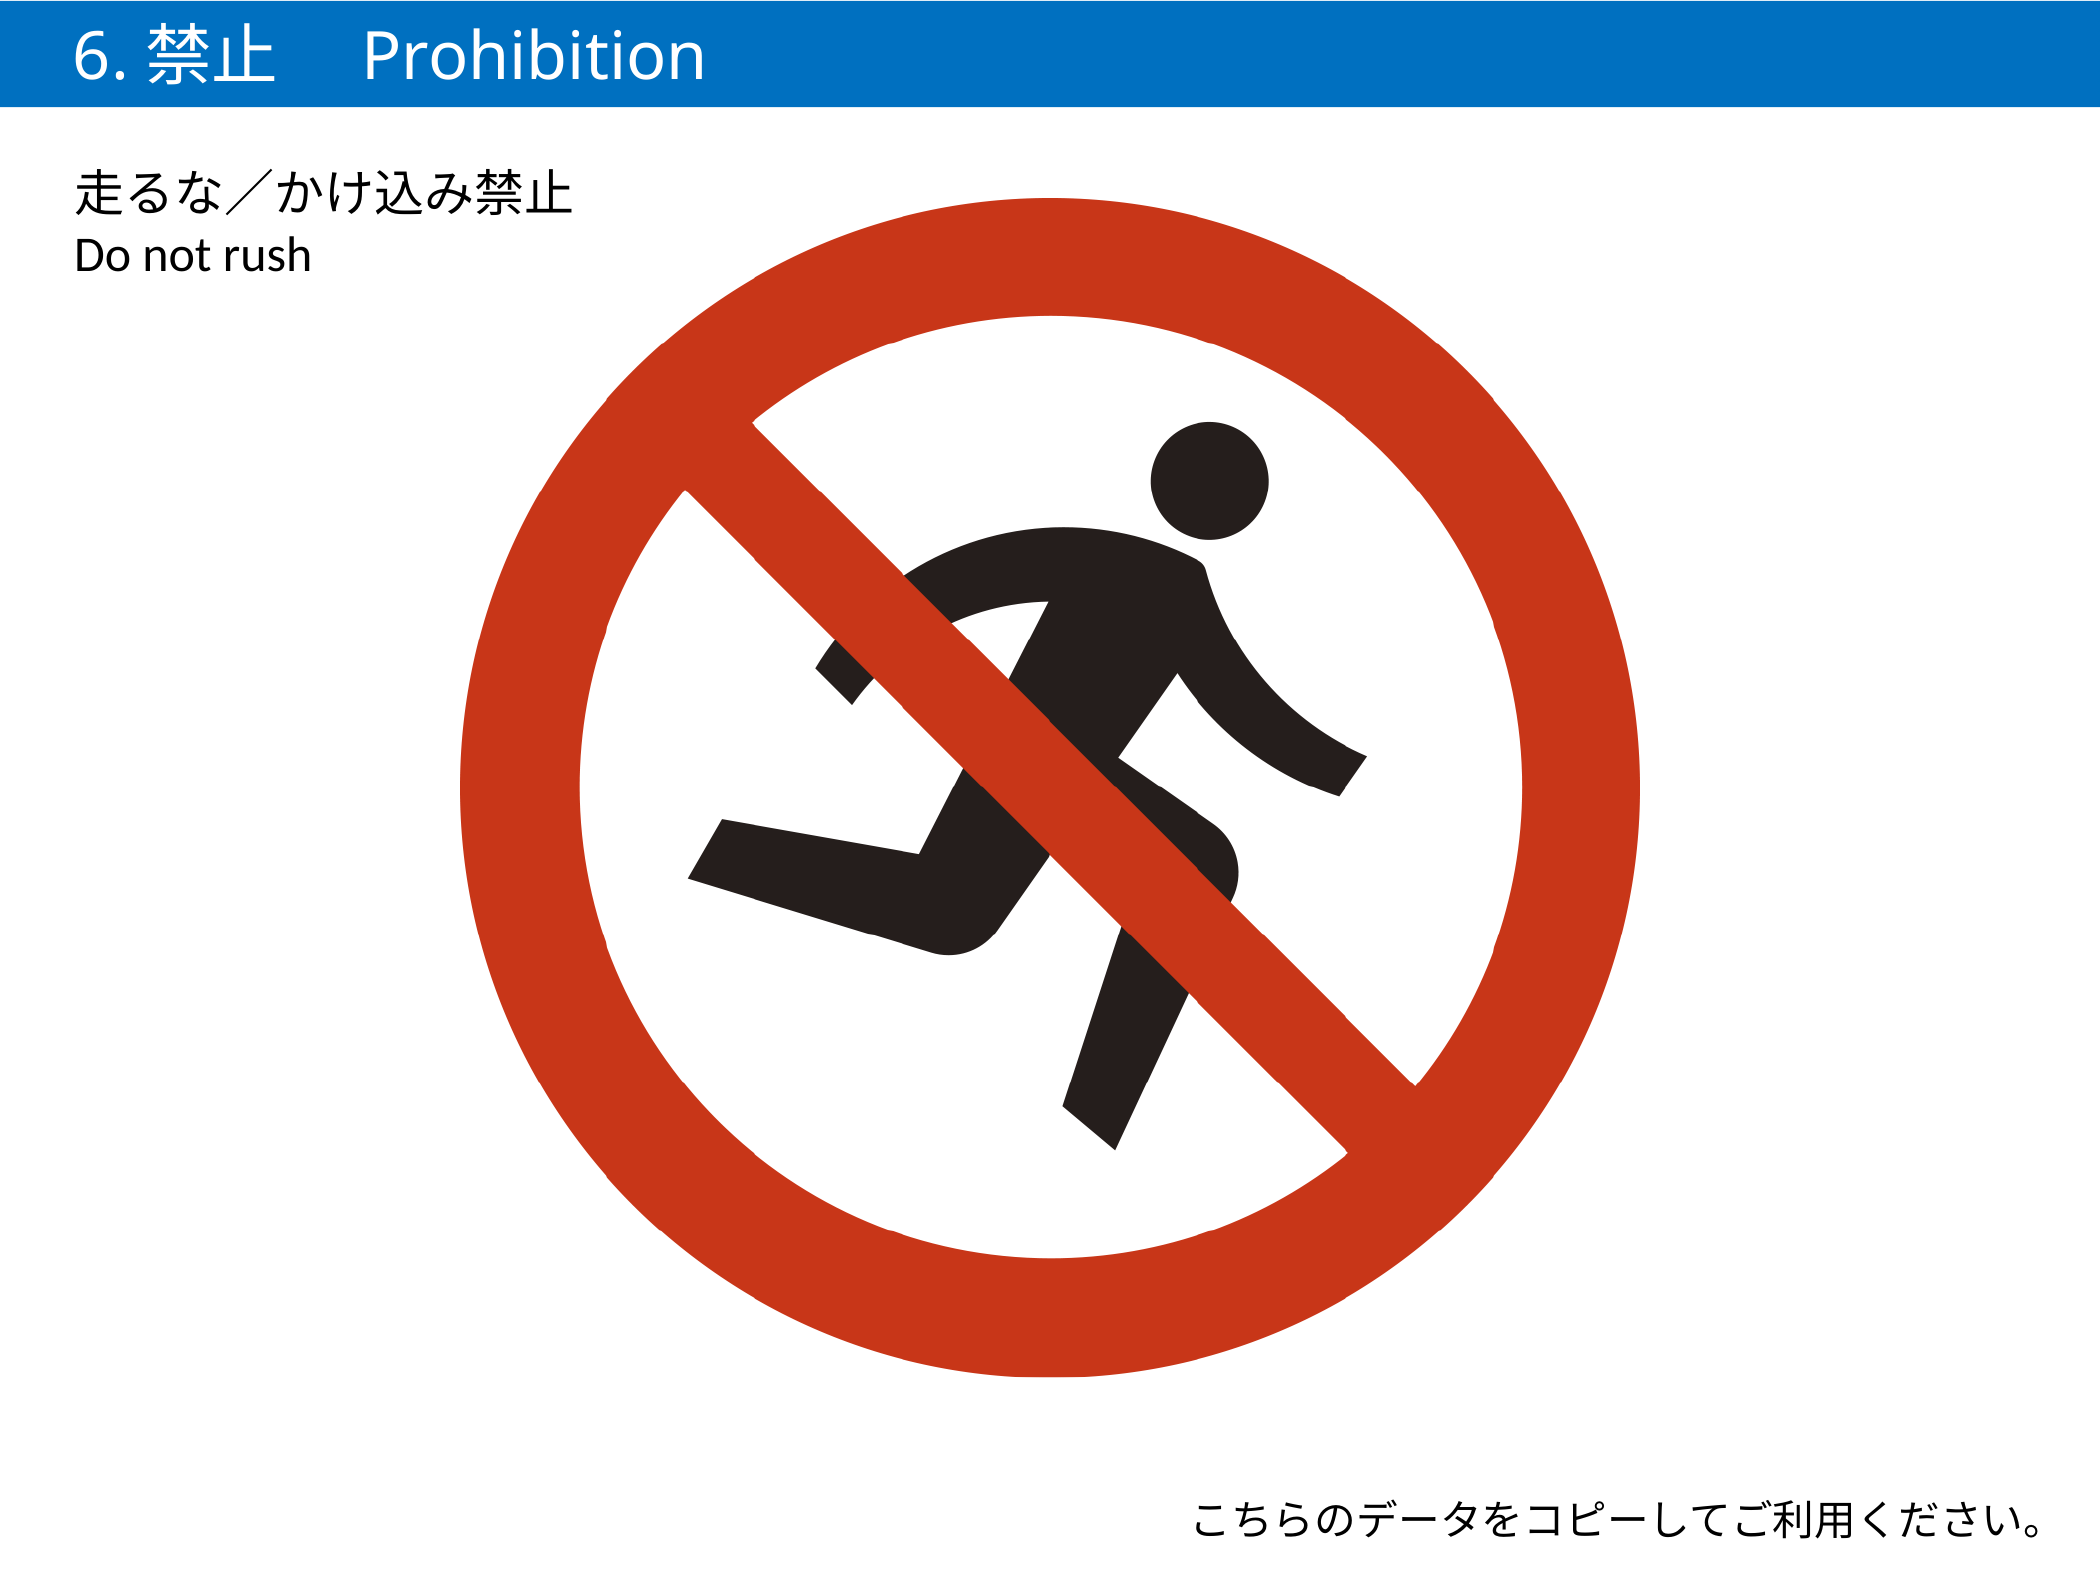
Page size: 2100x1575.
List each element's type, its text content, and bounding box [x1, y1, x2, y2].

picture [459, 196, 1641, 1378]
text_box 走るな／かけ込み禁止 Do not rush [59, 153, 590, 289]
text_box 6.禁止 Prohibition [58, 5, 724, 101]
text_box こちらのデータをコピーしてご利用ください。 [1174, 1486, 2081, 1552]
text_box [0, 0, 2100, 108]
